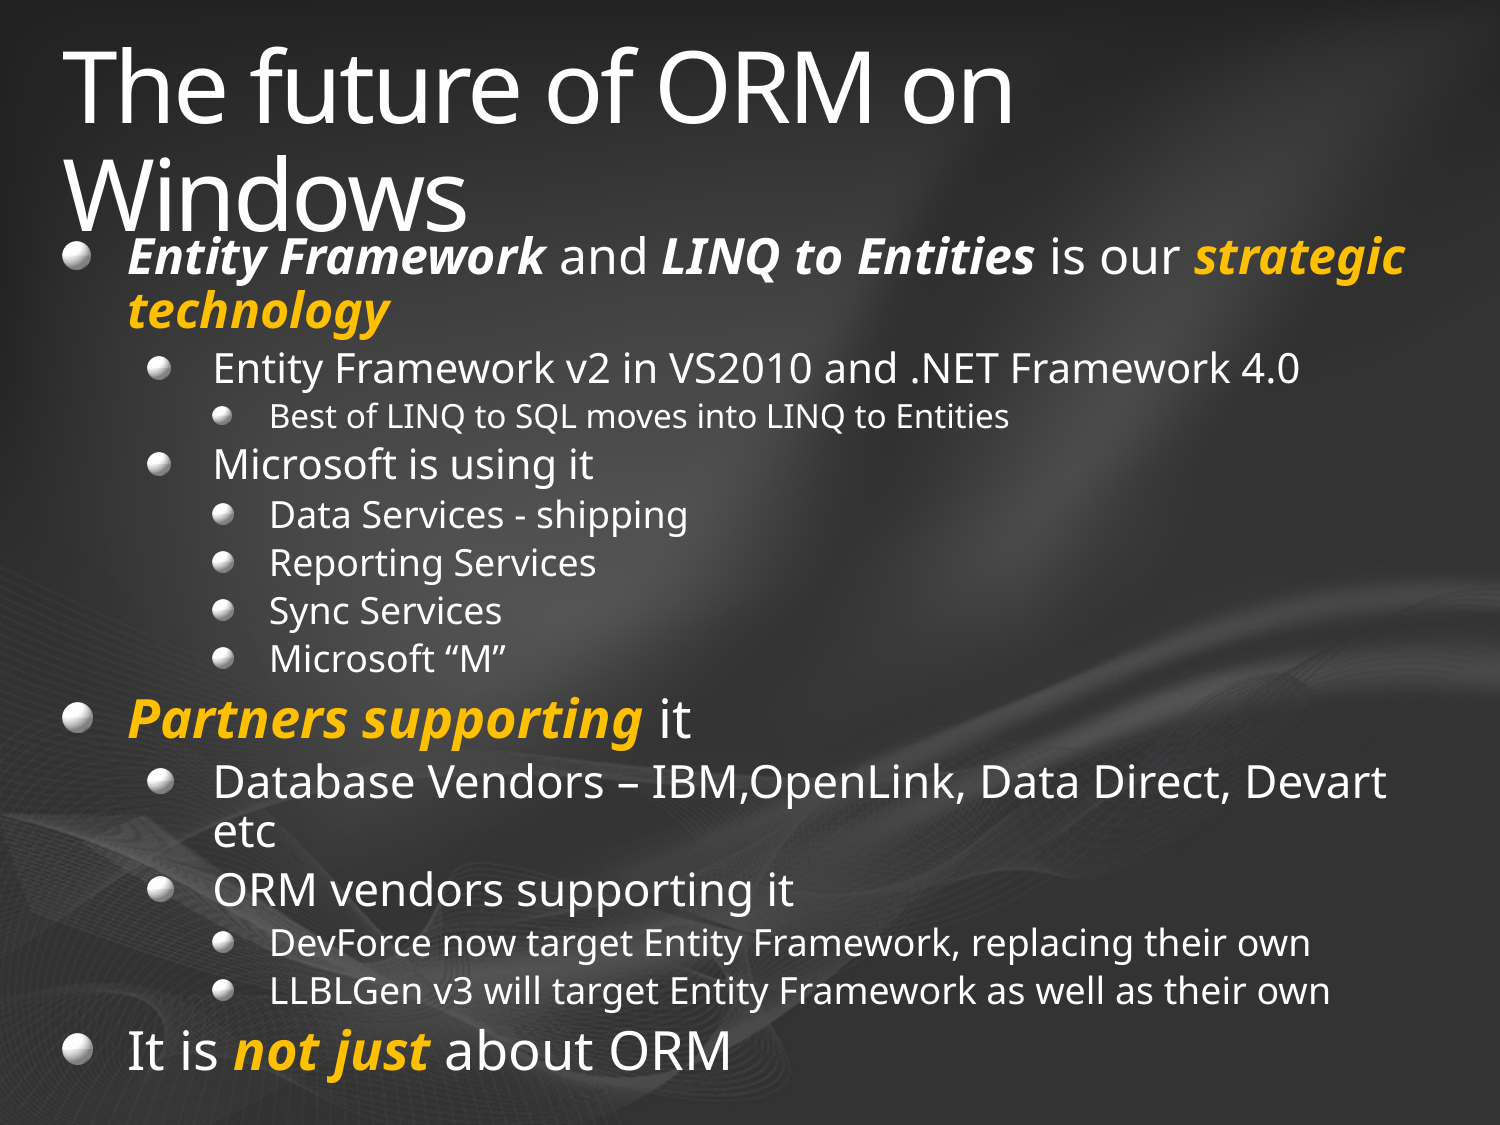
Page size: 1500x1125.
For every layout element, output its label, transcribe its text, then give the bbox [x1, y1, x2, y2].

title The future of ORM on Windows [62, 37, 1438, 147]
list Entity Framework and LINQ to Entities is our strategic technology Entity Framework v2 in VS2010 and .NET Framework 4.0 Best of LINQ to SQL moves into LINQ to Entities Microsoft is using it Data Services - shipping Reporting Services Sync Services Microsoft “M” Partners supporting it Database Vendors – IBM,OpenLink, Data Direct, Devart etc ORM vendors supporting it DevForce now target Entity Framework, replacing their own LLBLGen v3 will target Entity Framework as well as their own It is not just about ORM [62, 231, 1438, 1113]
picture [0, 0, 1500, 1125]
